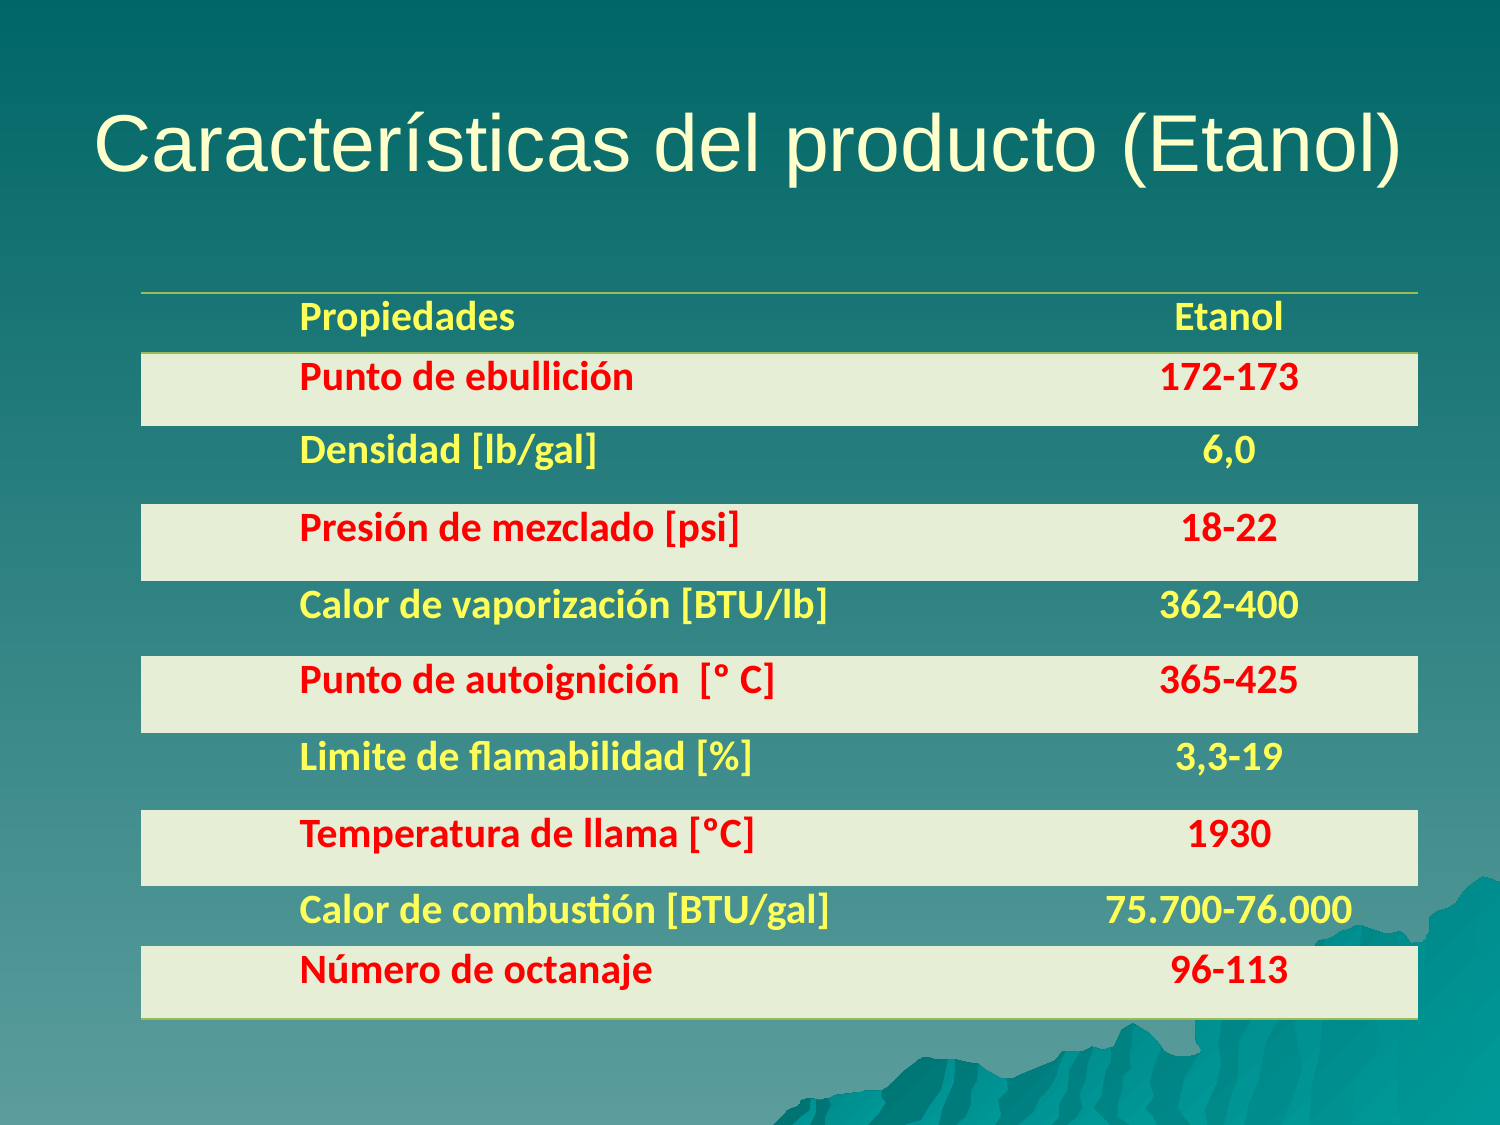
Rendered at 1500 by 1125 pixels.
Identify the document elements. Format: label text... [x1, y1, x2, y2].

table_cell 1930 [893, 810, 1418, 886]
table_cell Limite de flamabilidad [%] [141, 733, 893, 810]
table_cell 365-425 [893, 656, 1418, 733]
table_cell Presión de mezclado [psi] [141, 504, 893, 581]
title Características del producto (Etanol) [74, 45, 1426, 233]
table_header Etanol [893, 294, 1418, 352]
table_cell Calor de combustión [BTU/gal] [141, 886, 893, 946]
table_cell Calor de vaporización [BTU/lb] [141, 581, 893, 656]
table_cell Número de octanaje [141, 946, 893, 1018]
table_cell 96-113 [893, 946, 1418, 1018]
table_cell 362-400 [893, 581, 1418, 656]
table_cell Temperatura de llama [ºC] [141, 810, 893, 886]
table_cell 172-173 [893, 354, 1418, 426]
table_cell Densidad [lb/gal] [141, 426, 893, 504]
table_cell 18-22 [893, 504, 1418, 581]
table_cell 3,3-19 [893, 733, 1418, 810]
table_cell 75.700-76.000 [893, 886, 1418, 946]
table_cell Punto de autoignición [º C] [141, 656, 893, 733]
table_cell 6,0 [893, 426, 1418, 504]
table_header Propiedades [141, 294, 893, 352]
table_cell Punto de ebullición [141, 354, 893, 426]
